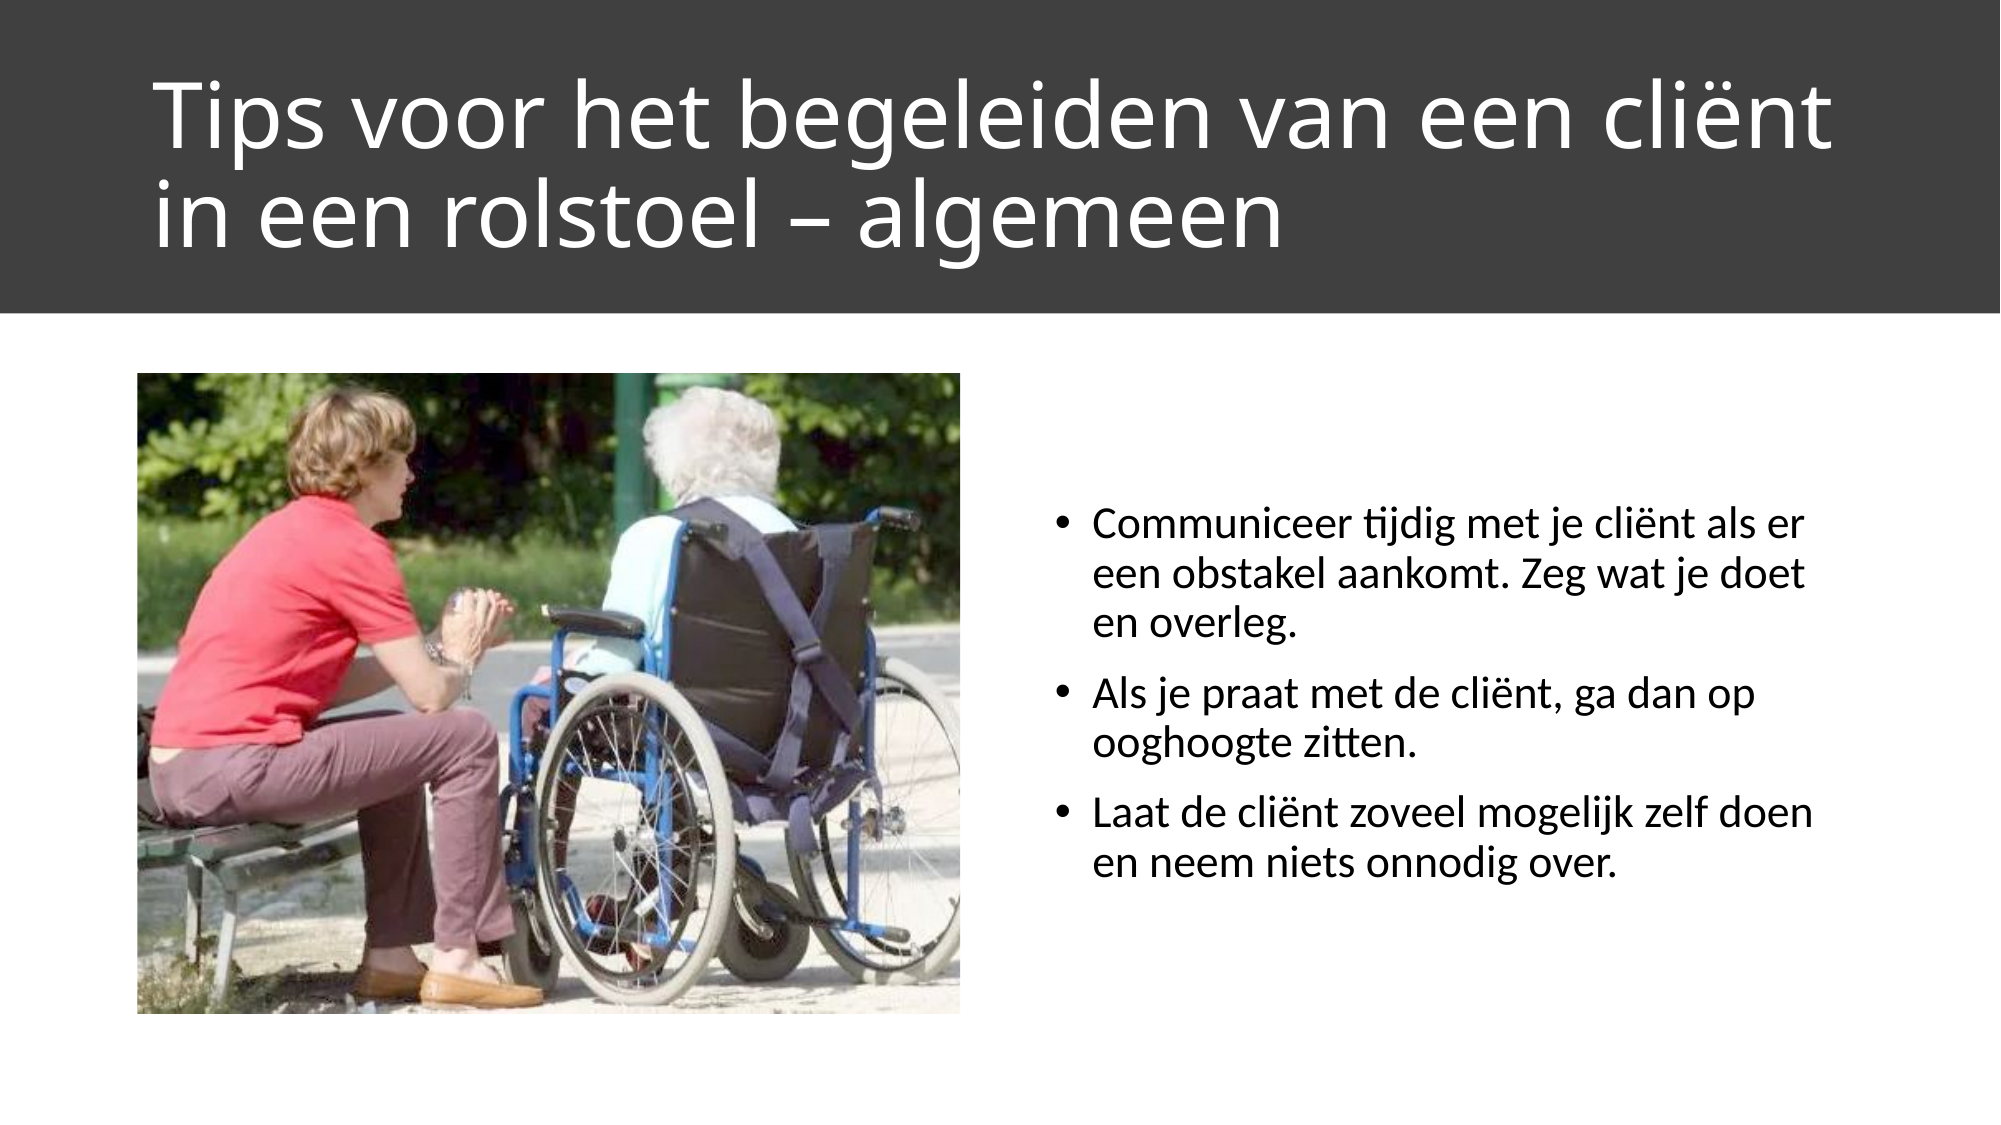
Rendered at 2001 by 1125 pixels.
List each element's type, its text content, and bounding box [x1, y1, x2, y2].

picture [137, 373, 961, 1014]
list Communiceer tijdig met je cliënt als er een obstakel aankomt. Zeg wat je doet en overleg. Als je praat met de cliënt, ga dan op ooghoogte zitten. Laat de cliënt zoveel mogelijk zelf doen en neem niets onnodig over. [1039, 373, 1863, 1014]
text_box [0, 0, 2000, 314]
title Tips voor het begeleiden van een cliënt in een rolstoel – algemeen [137, 60, 1863, 278]
